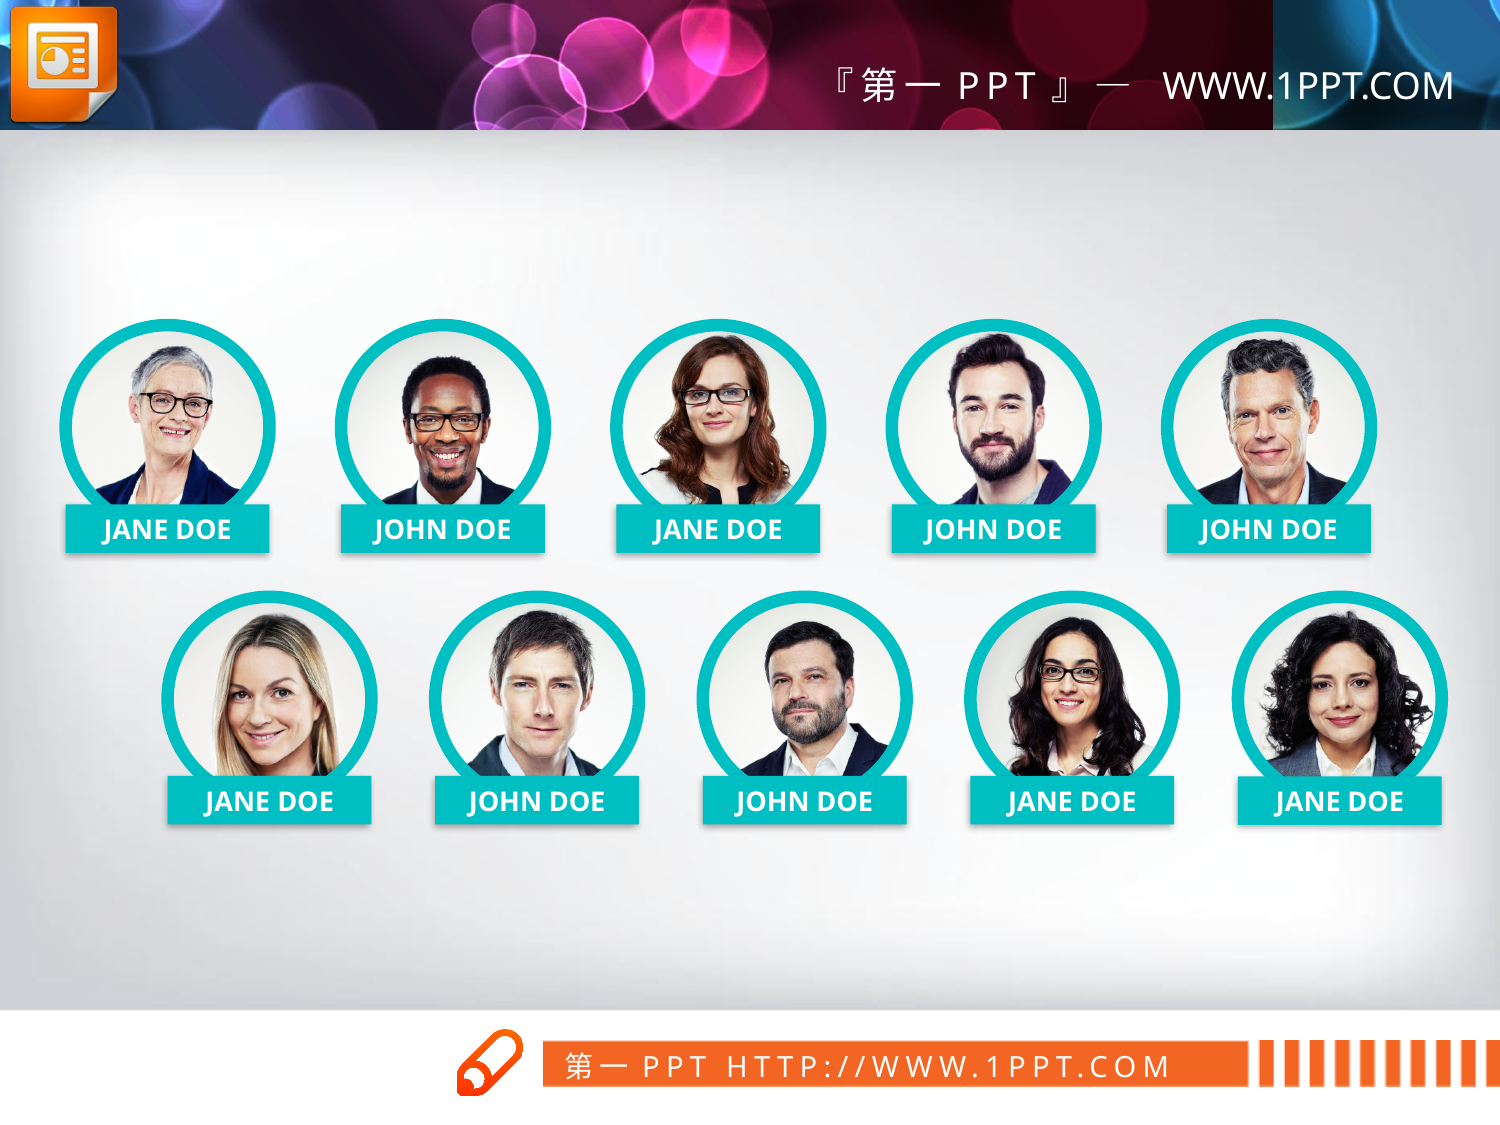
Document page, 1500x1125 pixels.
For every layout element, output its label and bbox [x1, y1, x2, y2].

text_box [891, 324, 1096, 554]
picture [543, 1040, 1500, 1087]
picture [0, 0, 1500, 1012]
text_box [1166, 324, 1372, 554]
text_box [702, 596, 907, 825]
text_box [970, 596, 1175, 825]
text_box [65, 324, 270, 554]
text_box [434, 596, 640, 825]
text_box [1237, 596, 1442, 826]
text_box [340, 324, 546, 554]
text_box [167, 596, 372, 825]
text_box [616, 324, 821, 554]
